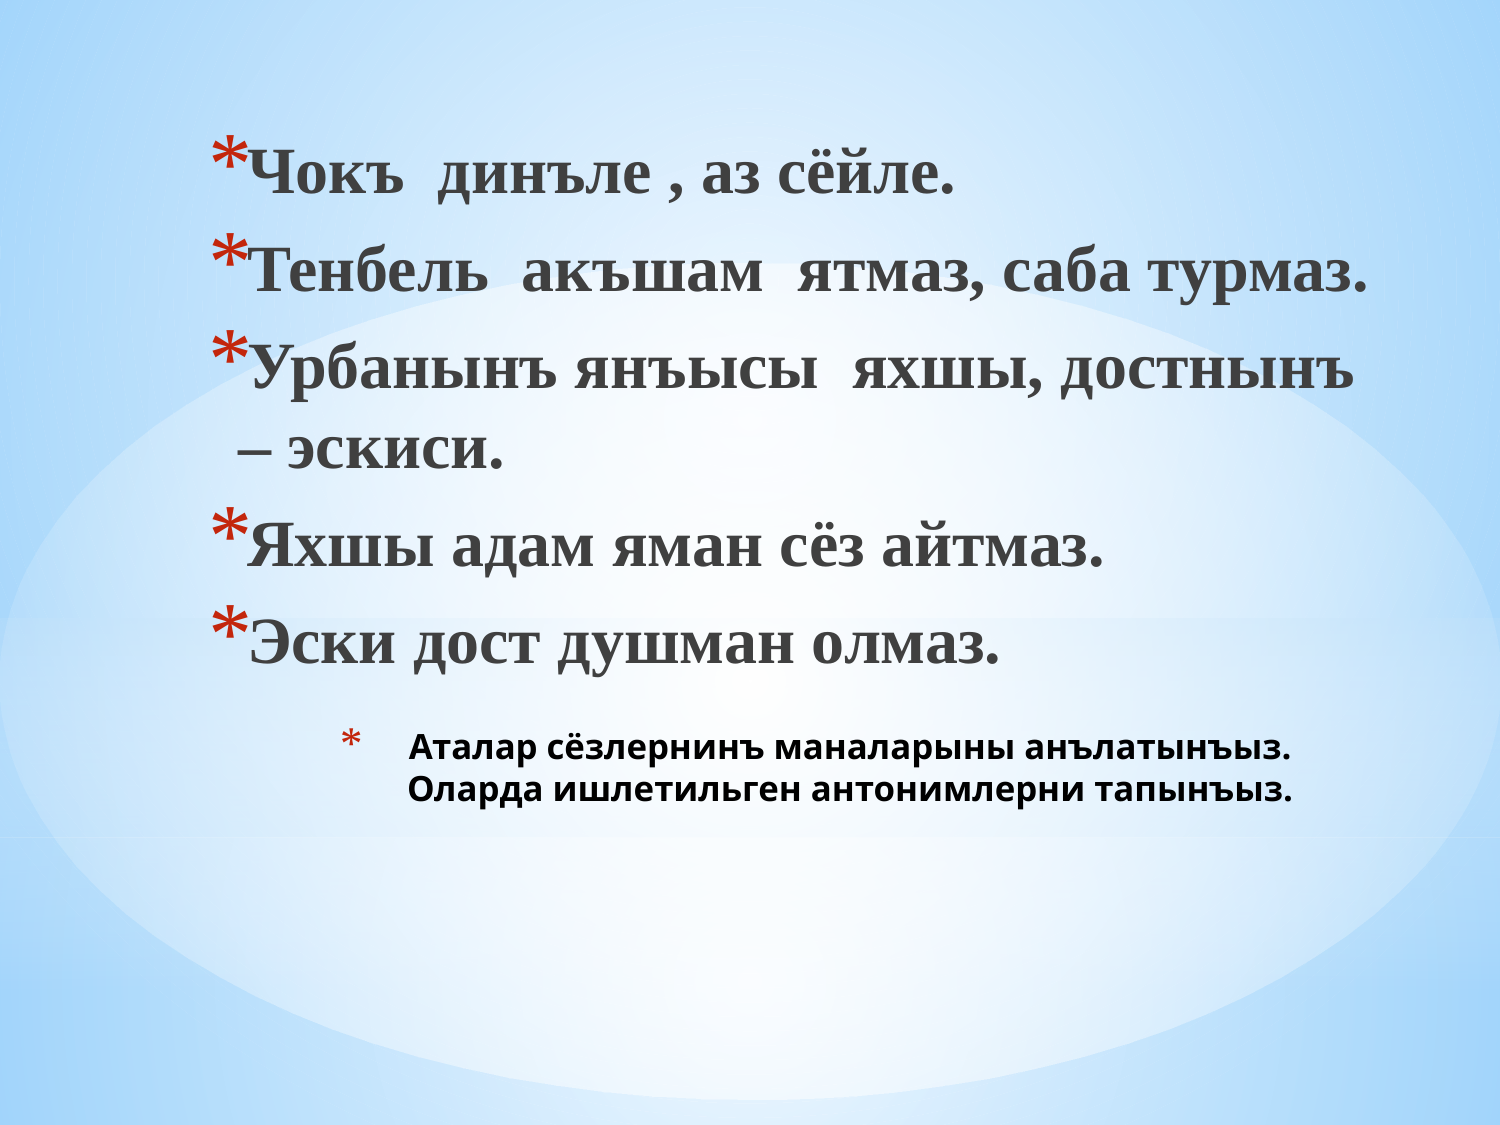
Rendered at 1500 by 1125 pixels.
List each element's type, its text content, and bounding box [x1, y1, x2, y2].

list Чокъ динъле , аз сёйле. Тенбель акъшам ятмаз, саба турмаз. Урбанынъ янъысы яхшы, достнынъ – эскиси. Яхшы адам яман сёз айтмаз. Эски дост душман олмаз. [187, 120, 1388, 690]
title Аталар сёзлернинъ маналарыны анълатынъыз. Оларда ишлетильген антонимлерни тапынъыз. [294, 717, 1363, 905]
